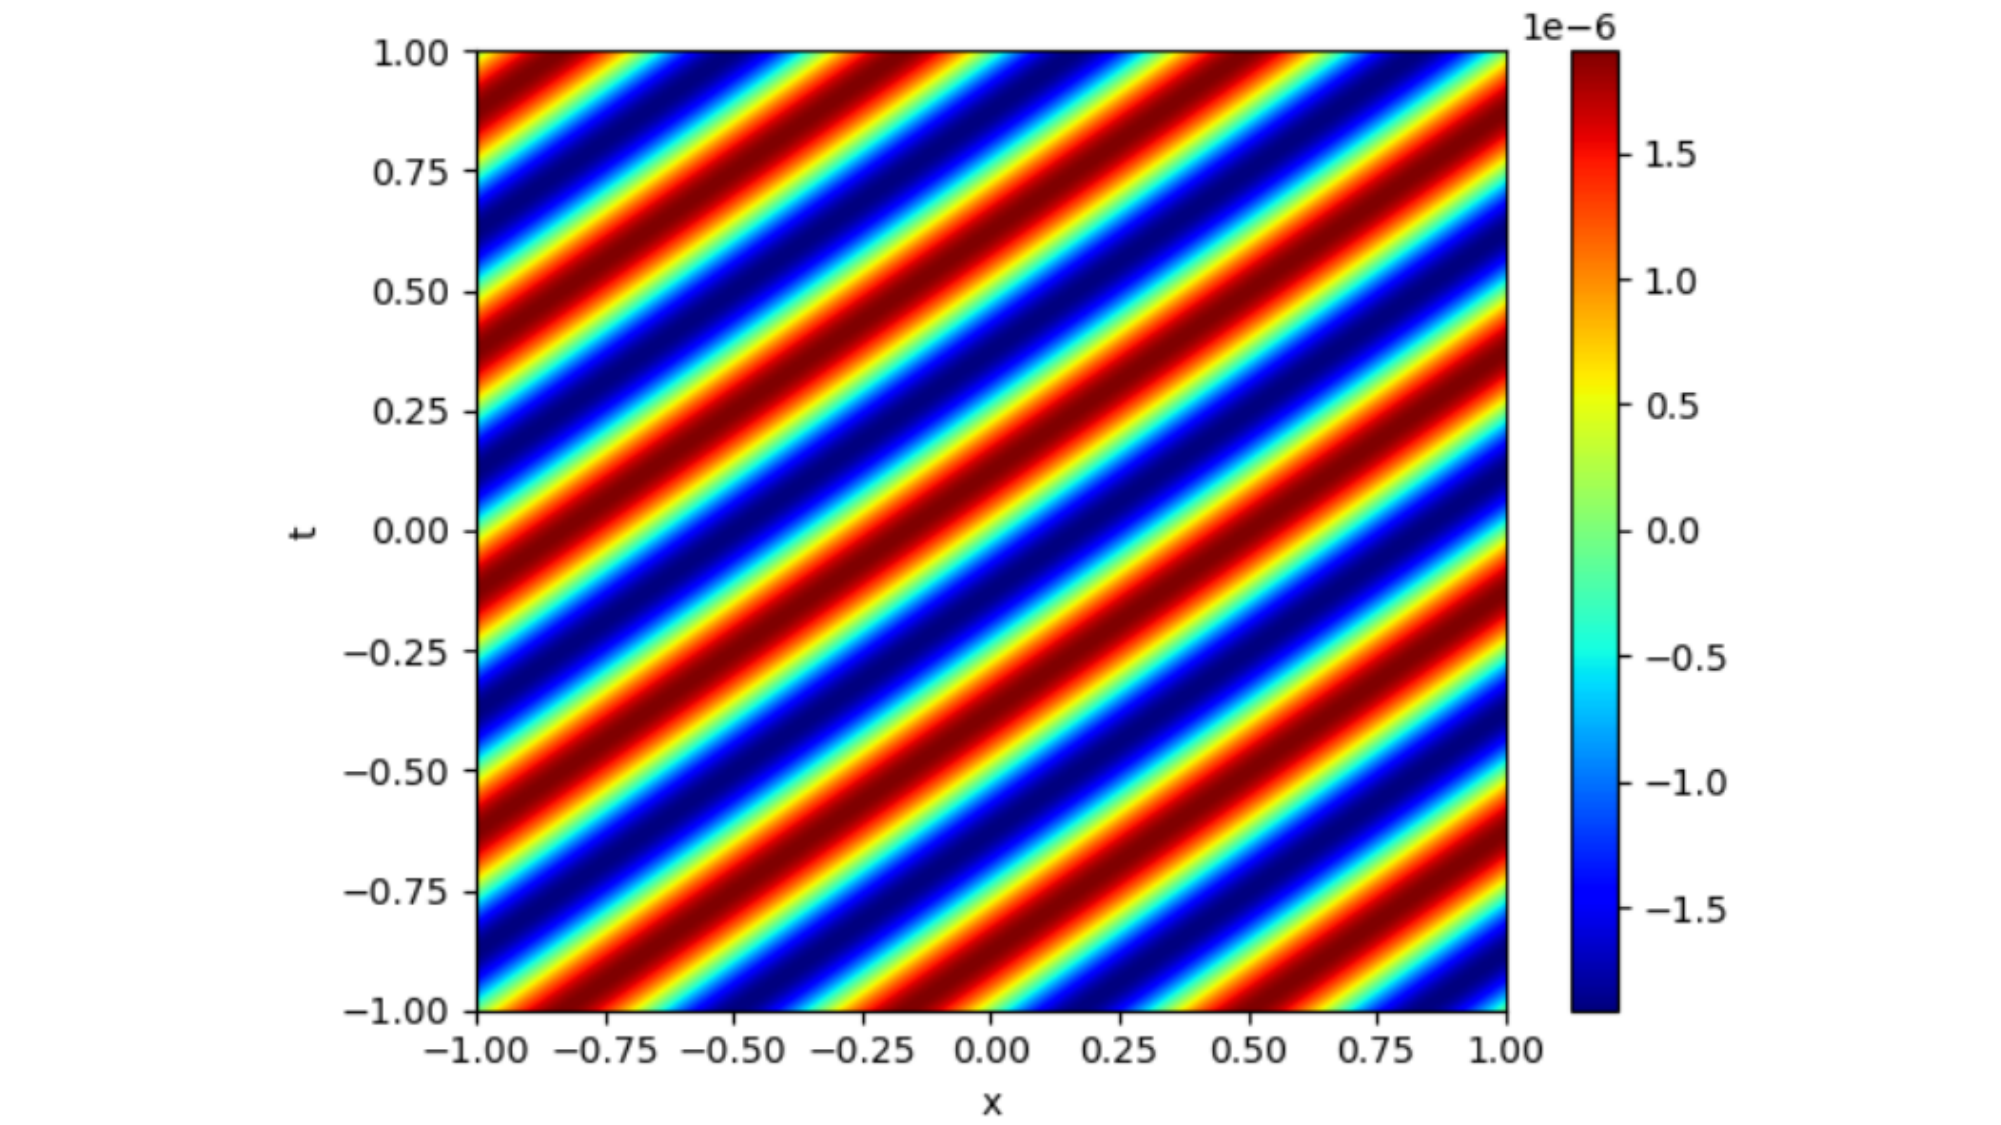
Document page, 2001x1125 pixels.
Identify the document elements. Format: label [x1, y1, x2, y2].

picture [253, 0, 1764, 1125]
